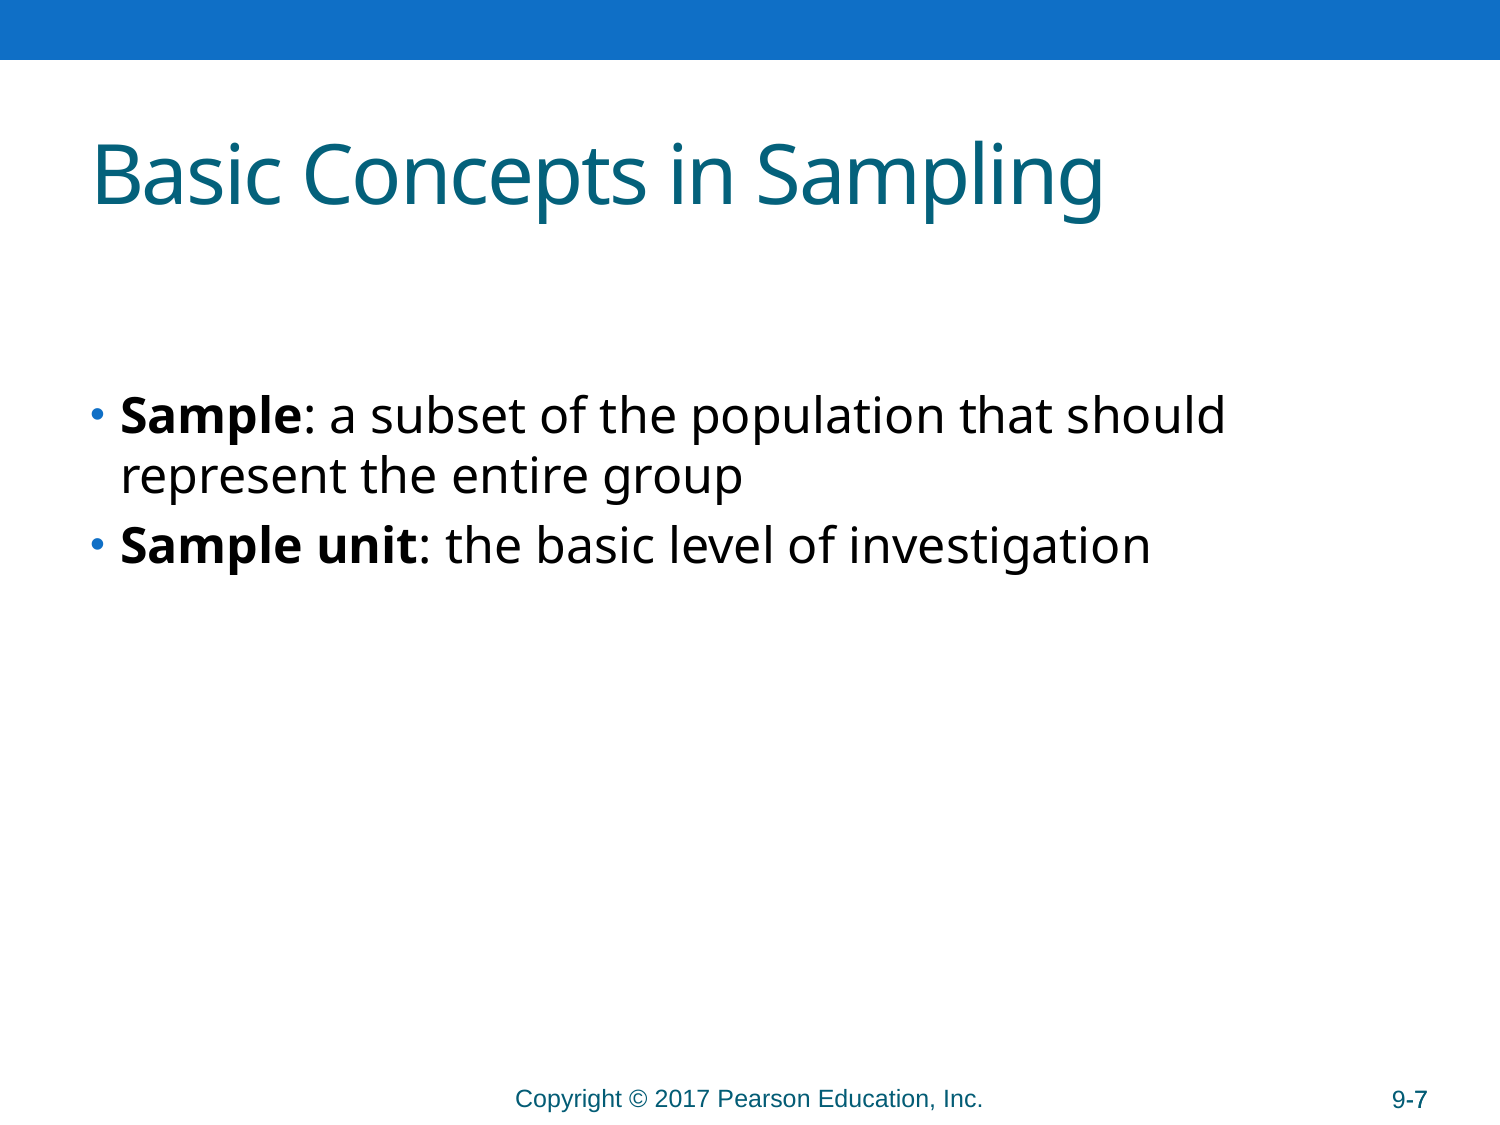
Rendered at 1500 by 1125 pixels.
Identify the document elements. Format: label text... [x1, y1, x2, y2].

list Sample: a subset of the population that should represent the entire group Sample unit: the basic level of investigation [75, 376, 1425, 1125]
title Basic Concepts in Sampling [75, 90, 1425, 253]
